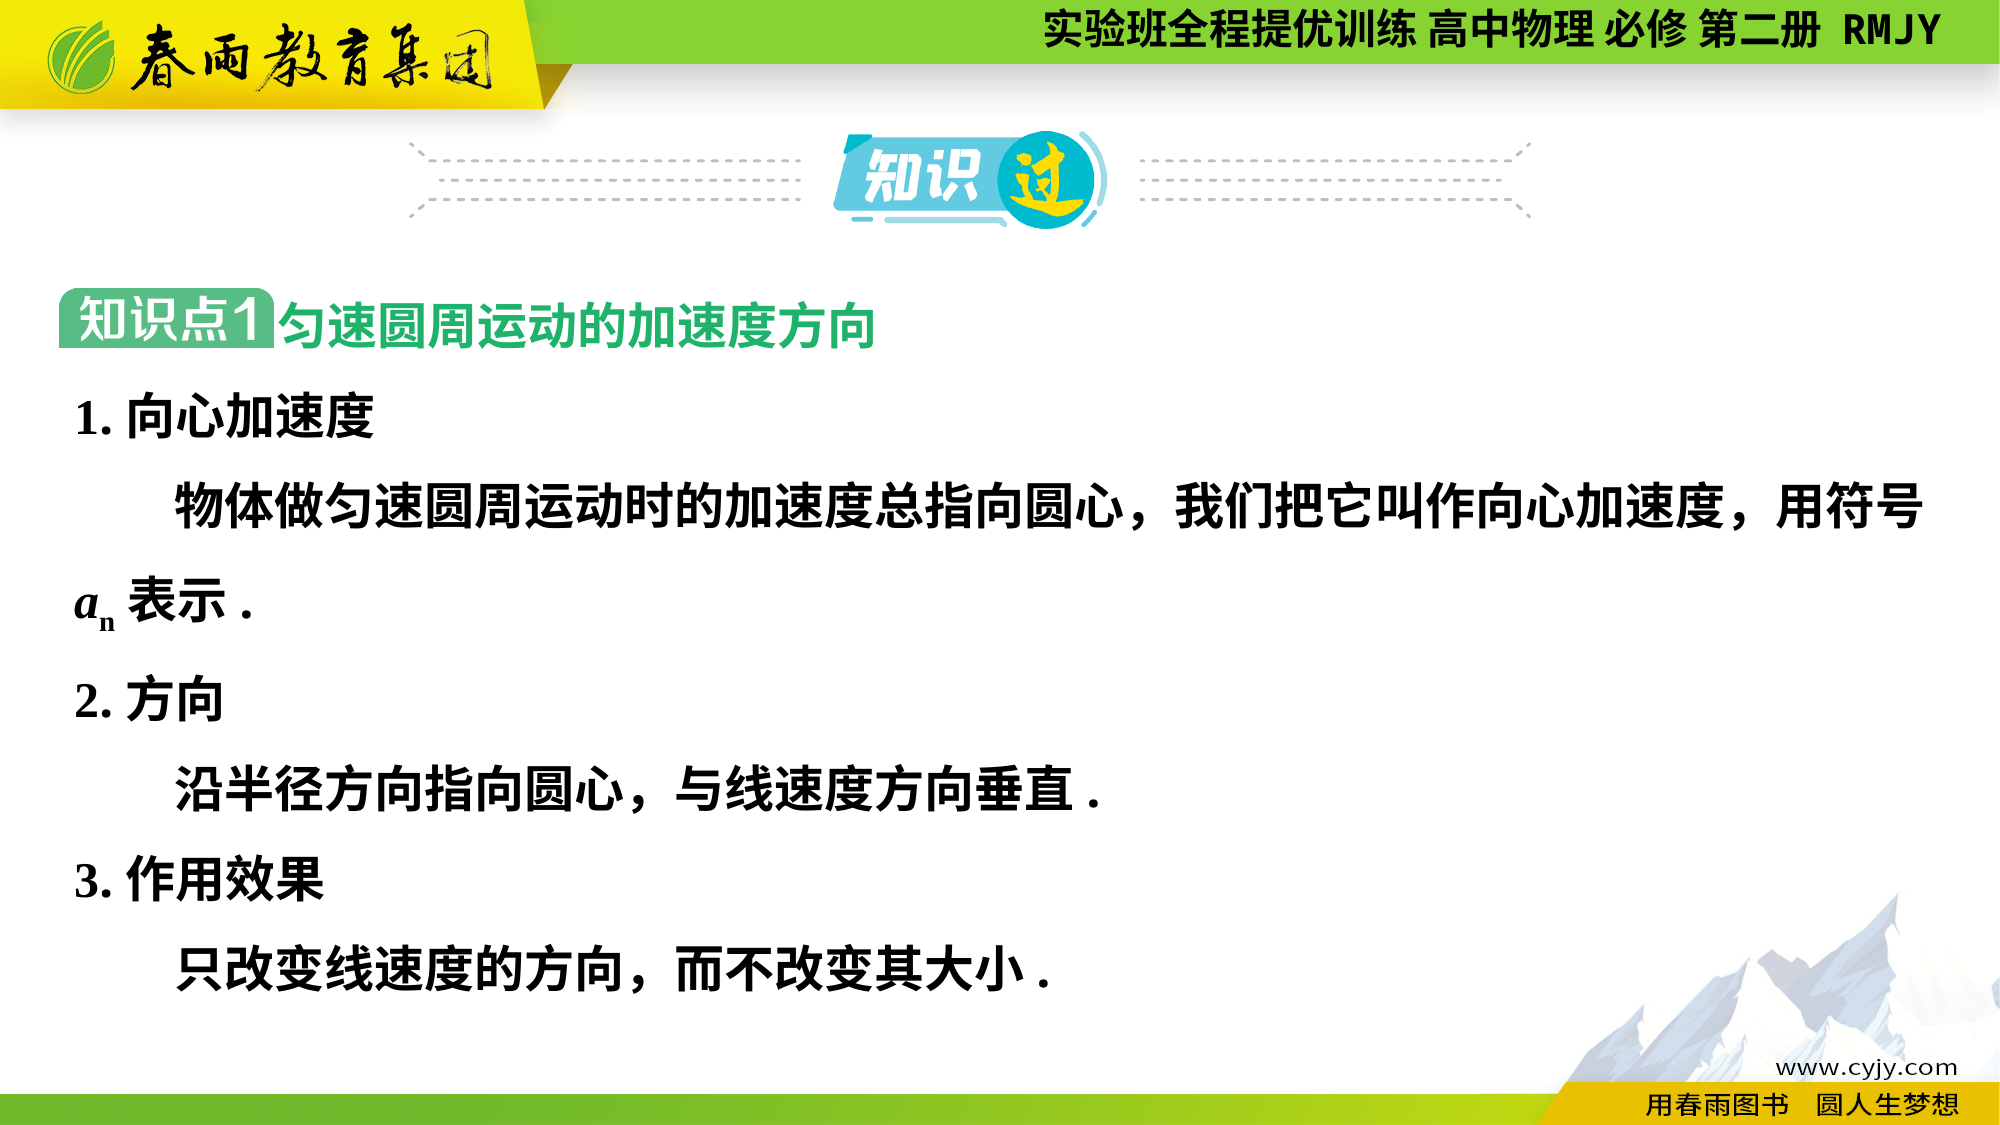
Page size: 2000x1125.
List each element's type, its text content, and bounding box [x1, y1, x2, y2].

list 匀速圆周运动的加速度方向 1.向心加速度 物体做匀速圆周运动时的加速度总指向圆心，我们把它叫作向心加速度，用符号an表示. 2.方向 沿半径方向指向圆心，与线速度方向垂直. 3.作用效果 只改变线速度的方向，而不改变其大小. [59, 257, 1944, 1000]
picture [0, 0, 2000, 1125]
